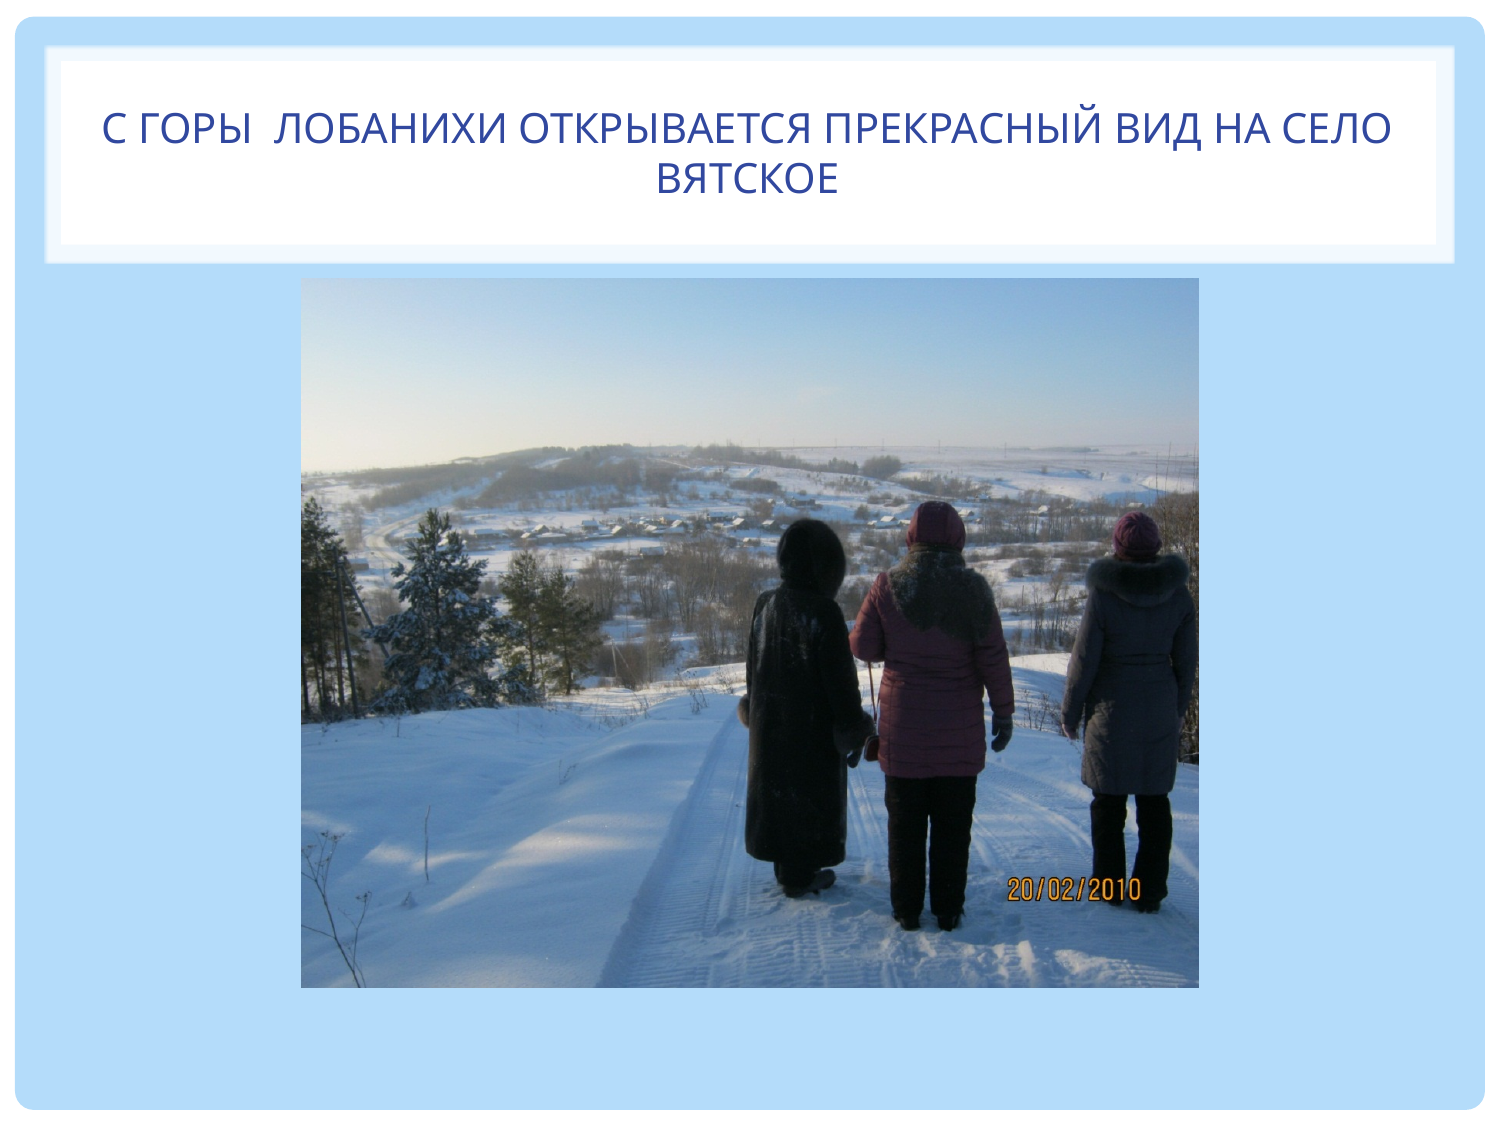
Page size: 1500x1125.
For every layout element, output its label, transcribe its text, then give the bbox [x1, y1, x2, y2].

title С горы Лобанихи открывается прекрасный вид на село Вятское [69, 66, 1425, 238]
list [300, 278, 1200, 988]
